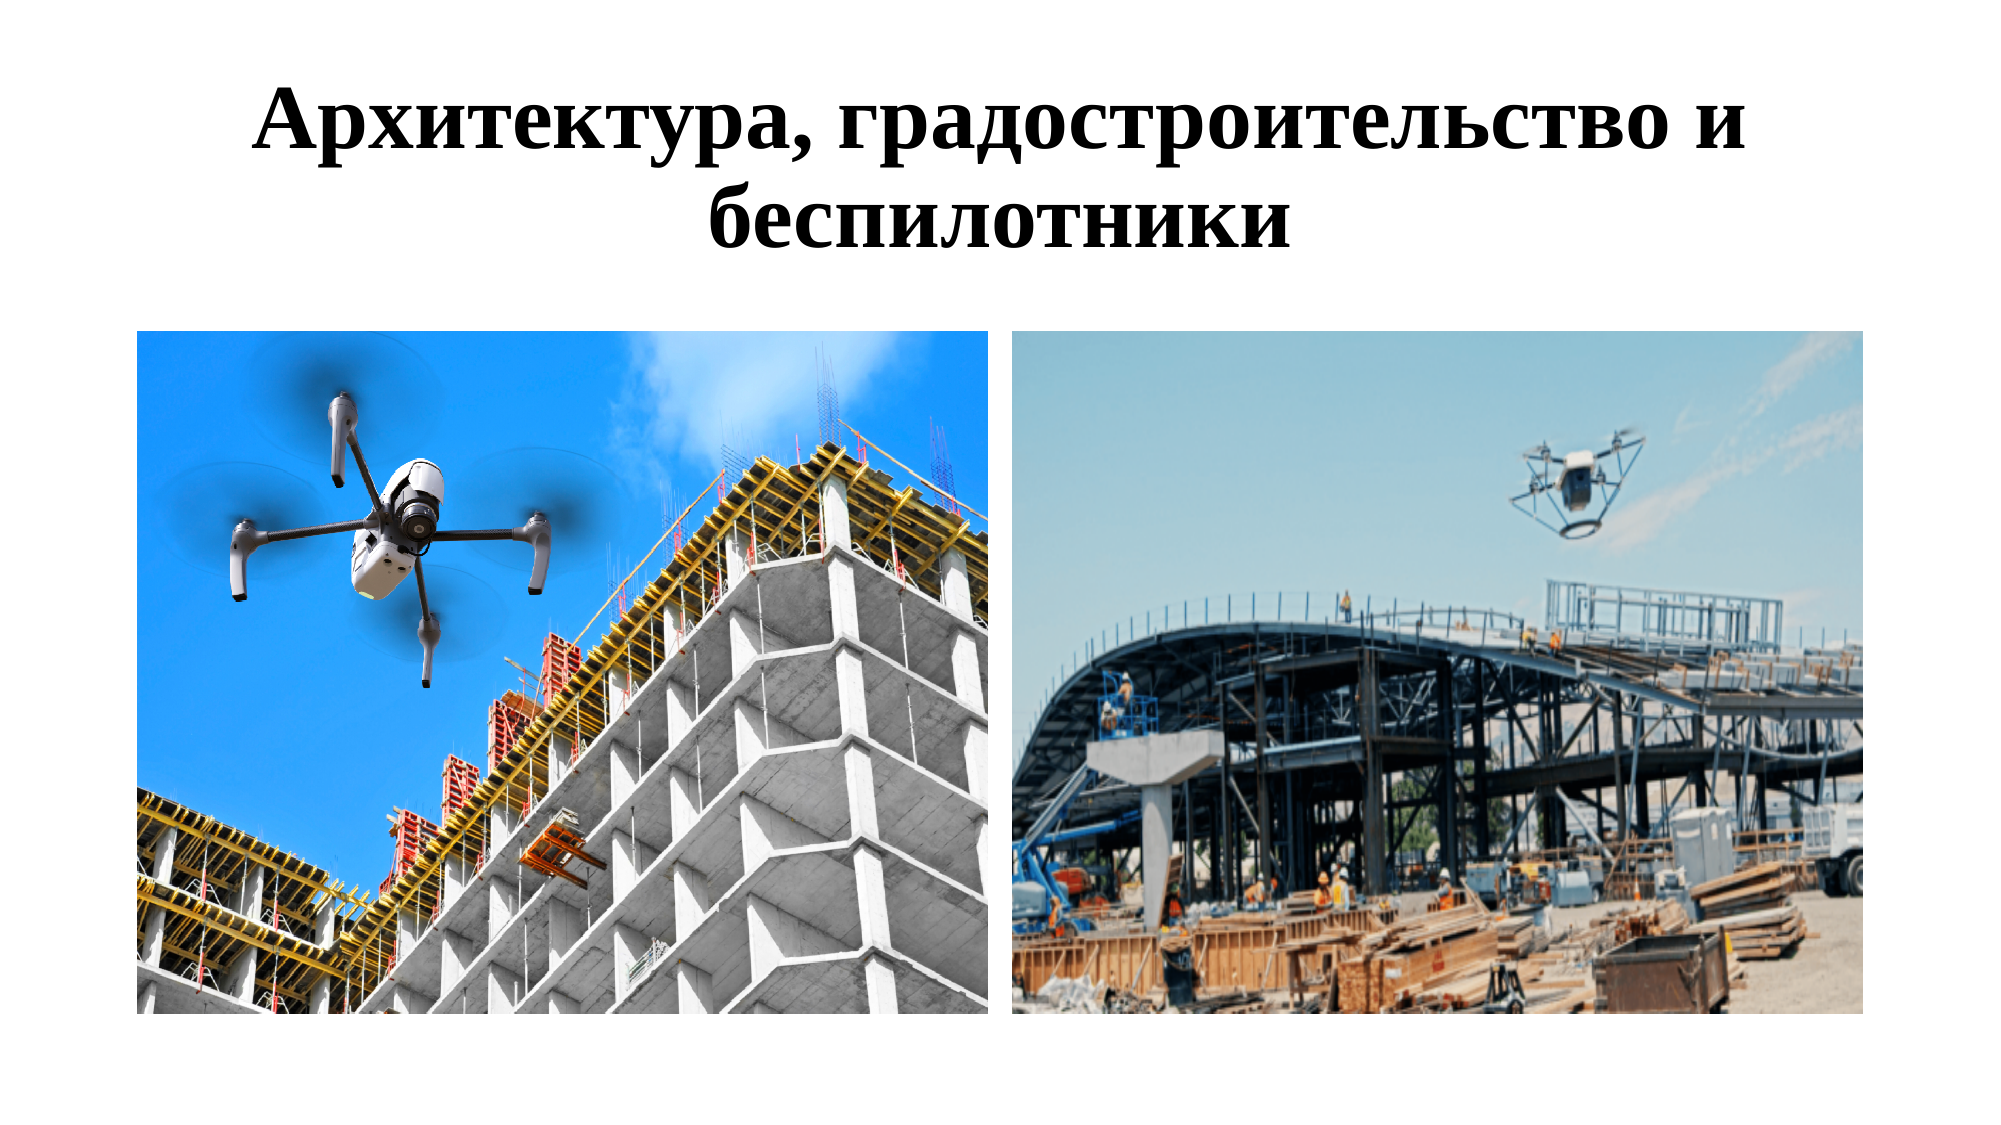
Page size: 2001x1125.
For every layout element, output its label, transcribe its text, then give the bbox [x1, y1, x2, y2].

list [1012, 331, 1863, 1014]
title Архитектура, градостроительство и беспилотники [137, 59, 1863, 278]
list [137, 331, 988, 1014]
